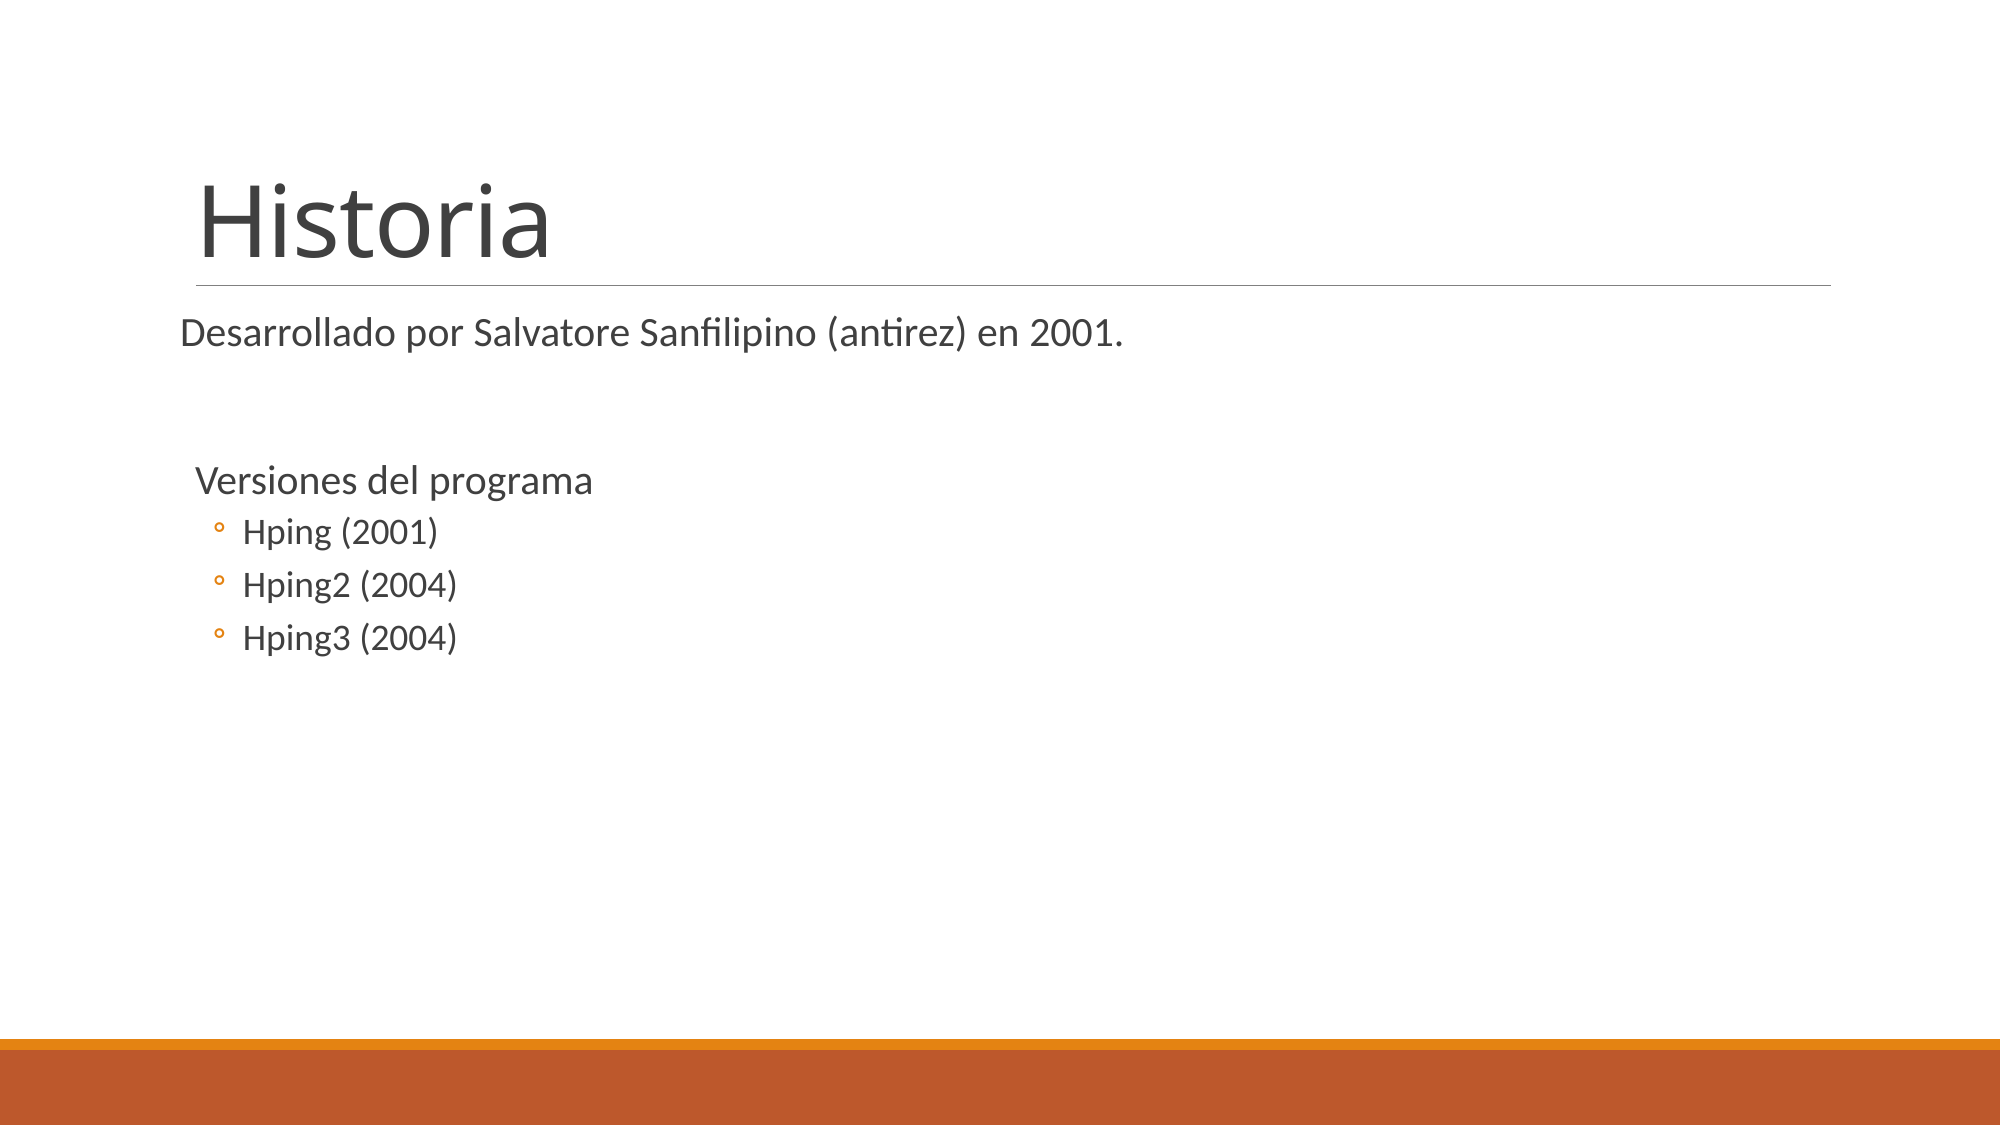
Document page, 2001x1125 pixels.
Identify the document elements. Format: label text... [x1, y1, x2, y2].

title Historia [180, 47, 1830, 285]
list Desarrollado por Salvatore Sanfilipino (antirez) en 2001. Versiones del programa Hping (2001) Hping2 (2004) Hping3 (2004) [180, 302, 1830, 963]
